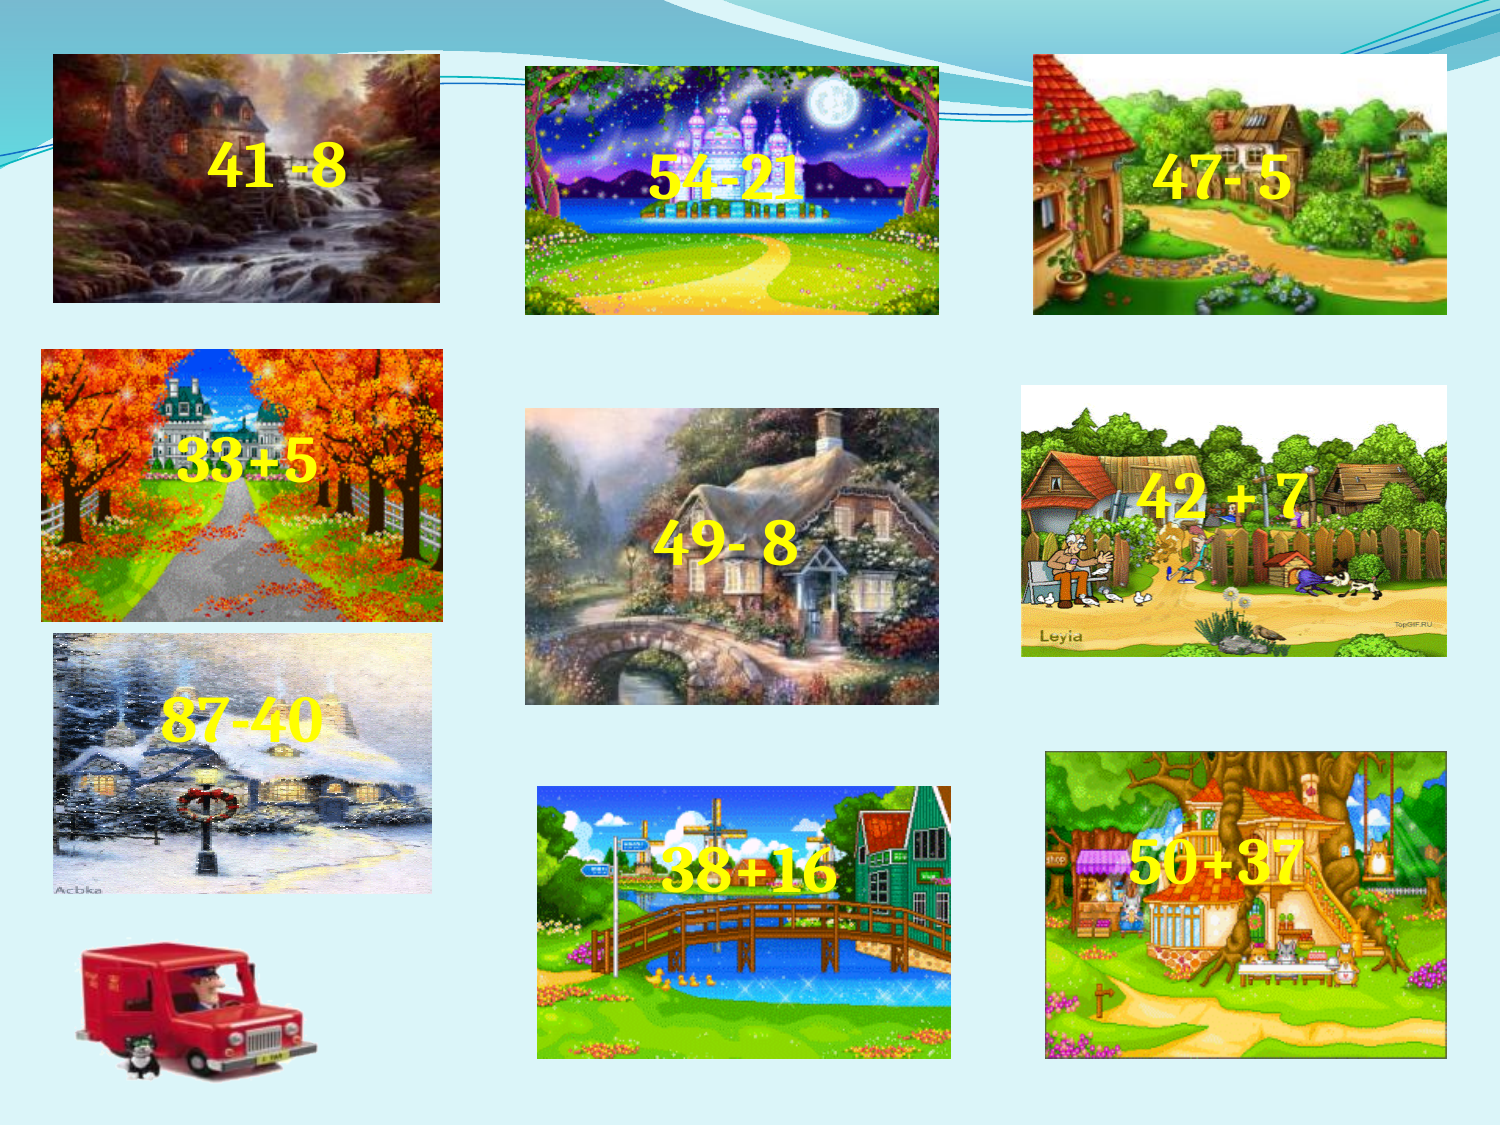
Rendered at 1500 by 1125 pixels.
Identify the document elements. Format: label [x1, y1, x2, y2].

picture [64, 922, 326, 1101]
picture [41, 349, 444, 622]
picture [1021, 385, 1448, 658]
picture [537, 786, 952, 1059]
picture [52, 633, 432, 894]
picture [525, 66, 940, 315]
picture [1033, 54, 1448, 315]
picture [525, 408, 940, 705]
picture [1045, 751, 1448, 1059]
picture [52, 54, 440, 303]
